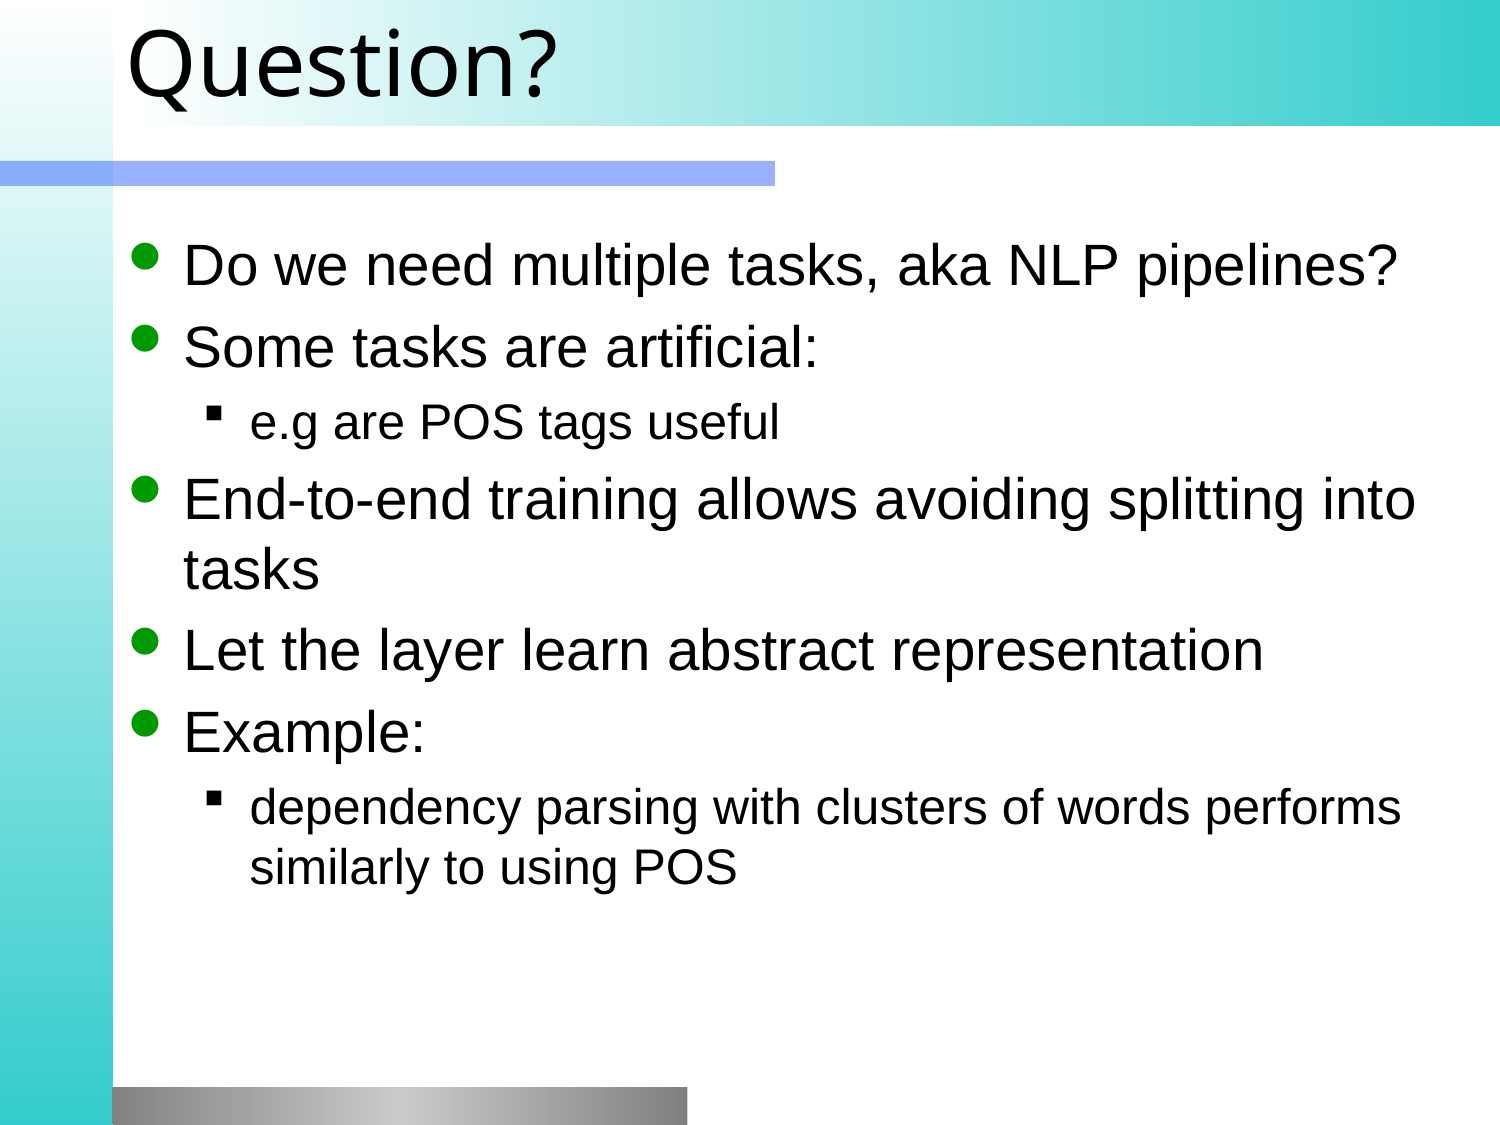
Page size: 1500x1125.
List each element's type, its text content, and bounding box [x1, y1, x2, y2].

title Question? [110, 0, 1386, 121]
list Do we need multiple tasks, aka NLP pipelines? Some tasks are artificial: e.g are POS tags useful End-to-end training allows avoiding splitting into tasks Let the layer learn abstract representation Example: dependency parsing with clusters of words performs similarly to using POS [112, 219, 1436, 1073]
